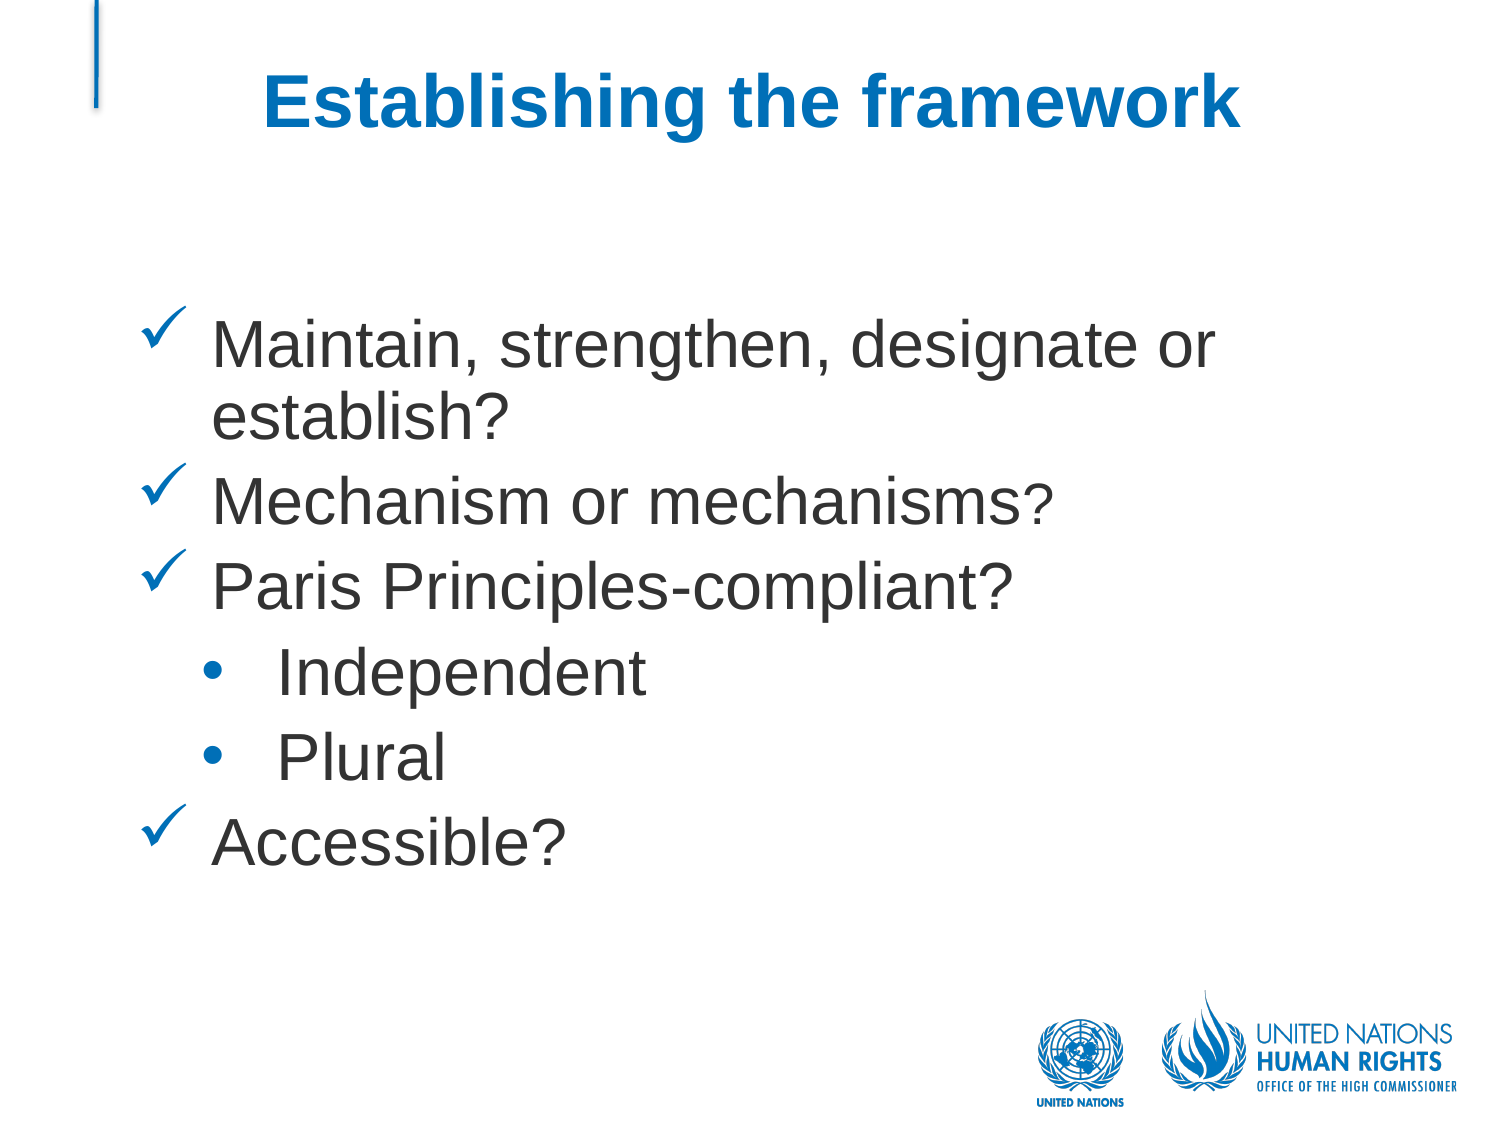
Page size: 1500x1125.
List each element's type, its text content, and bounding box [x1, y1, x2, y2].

title Establishing the framework [68, 45, 1437, 224]
picture [1037, 990, 1457, 1107]
text_box Maintain, strengthen, designate or establish? Mechanism or mechanisms? Paris Principles-compliant? Independent Plural Accessible? [121, 223, 1392, 984]
